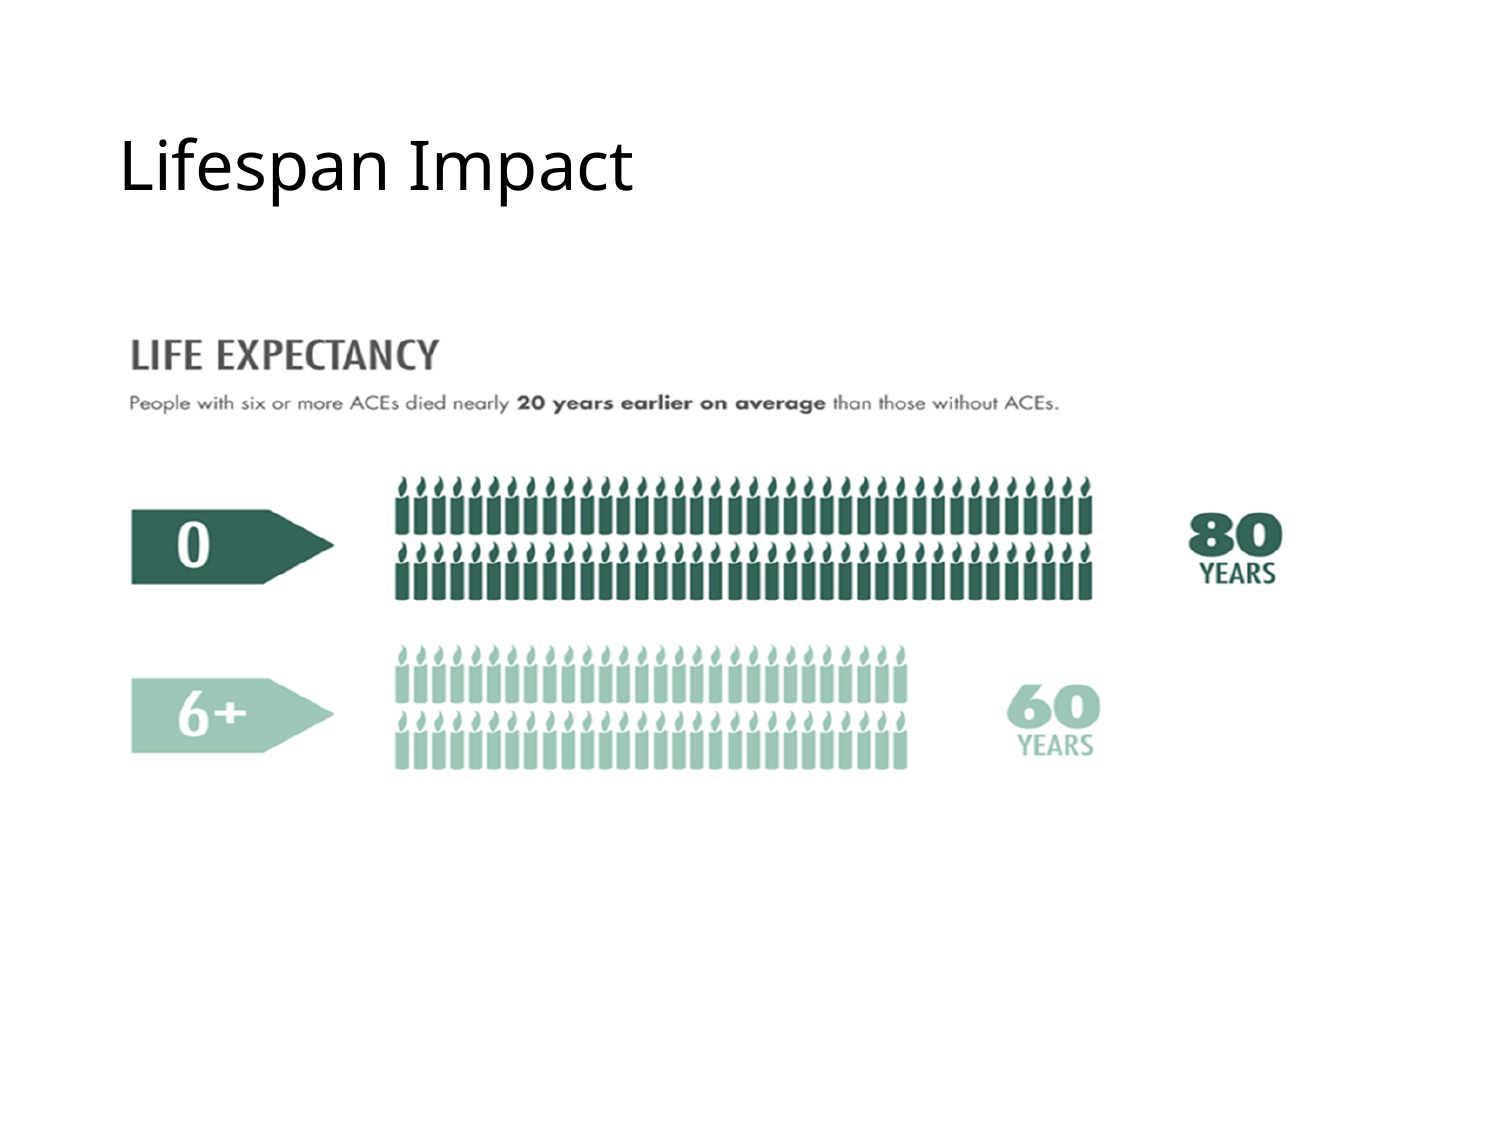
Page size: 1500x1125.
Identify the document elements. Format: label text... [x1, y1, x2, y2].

title Lifespan Impact [103, 59, 1397, 278]
picture [49, 292, 1463, 833]
